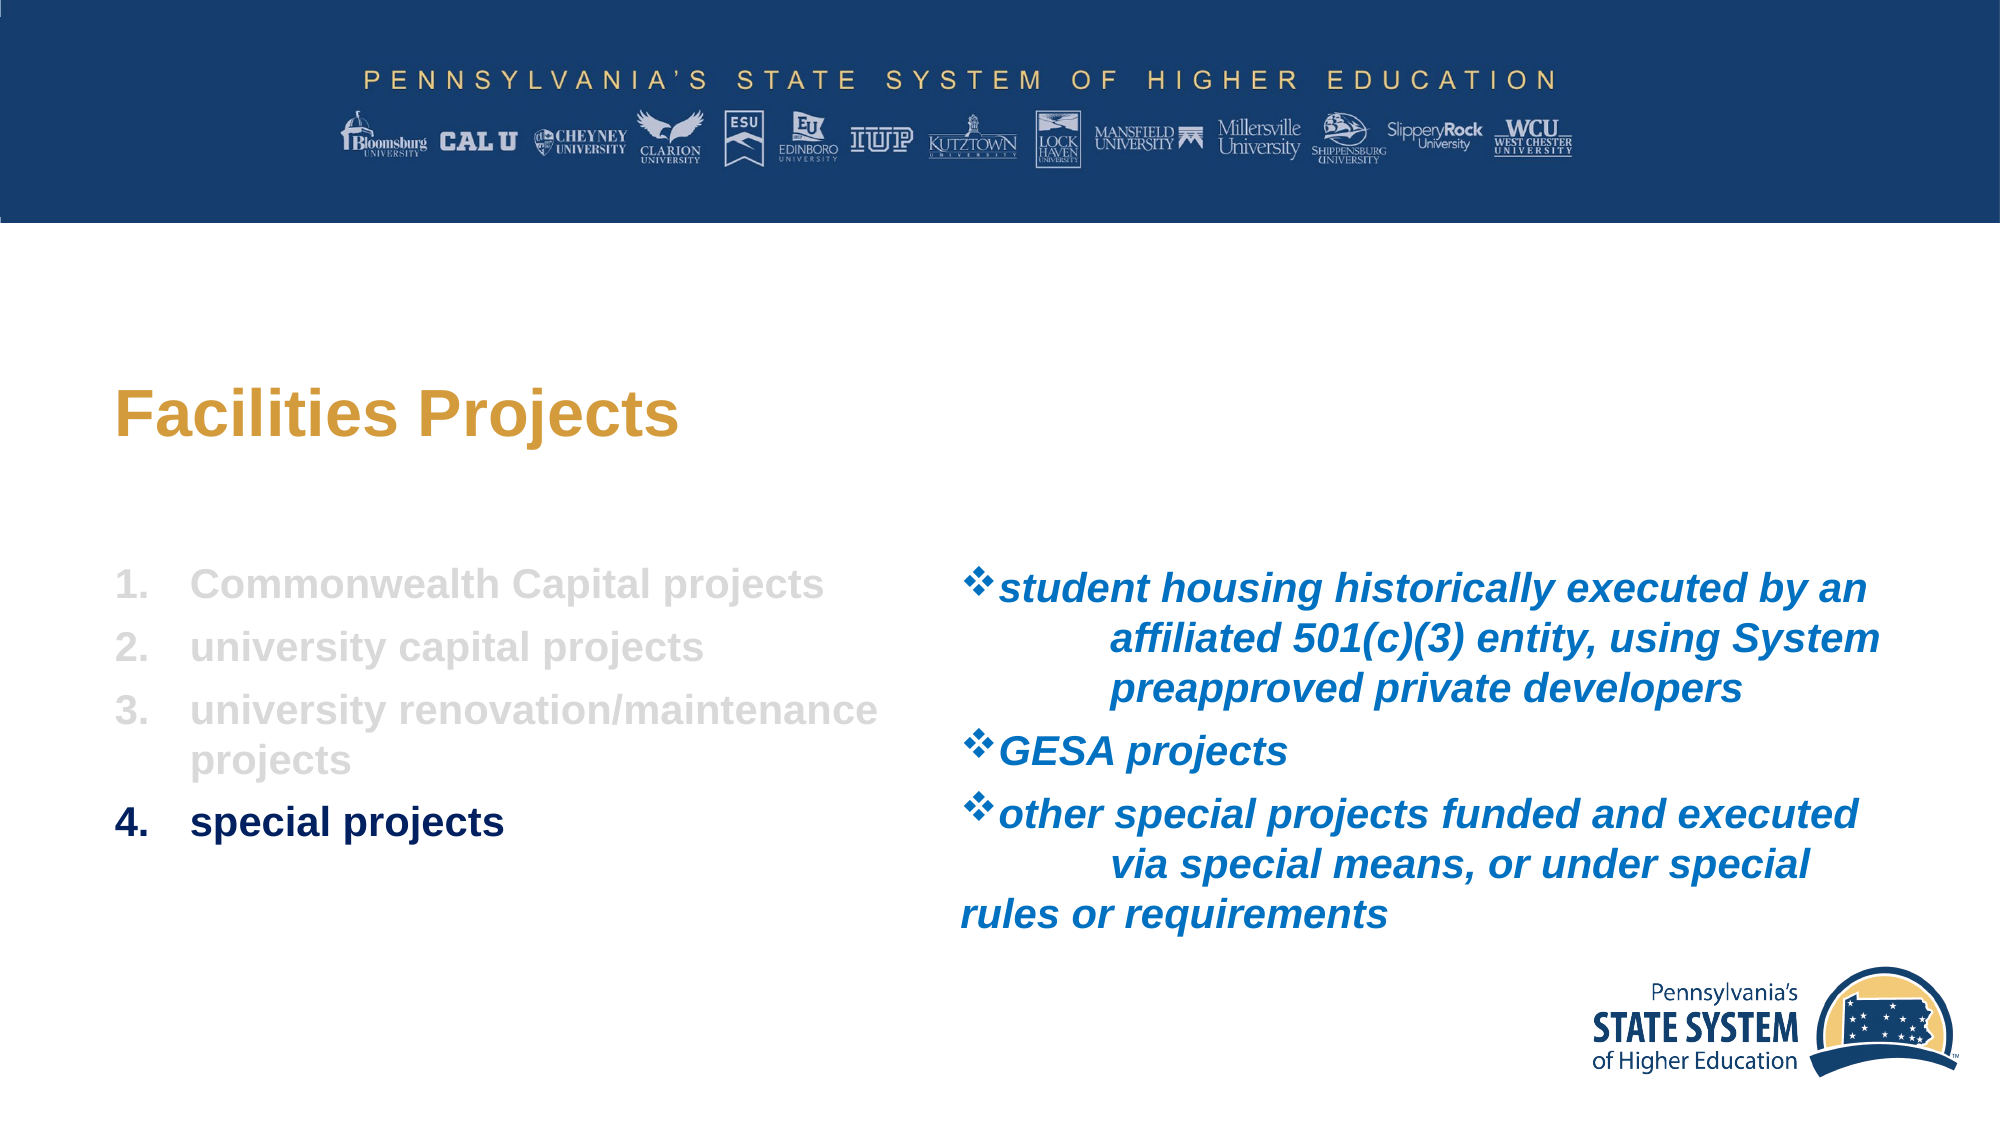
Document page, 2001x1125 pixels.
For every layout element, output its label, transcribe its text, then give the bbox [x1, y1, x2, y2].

picture [0, 0, 2000, 223]
list Facilities Projects [99, 352, 984, 458]
picture [1593, 965, 1959, 1080]
list student housing historically executed by an affiliated 501(c)(3) entity, using System preapproved private developers GESA projects other special projects funded and executed via special means, or under special rules or requirements [945, 576, 1914, 1001]
list Commonwealth Capital projects university capital projects university renovation/maintenance projects special projects [99, 487, 984, 1027]
